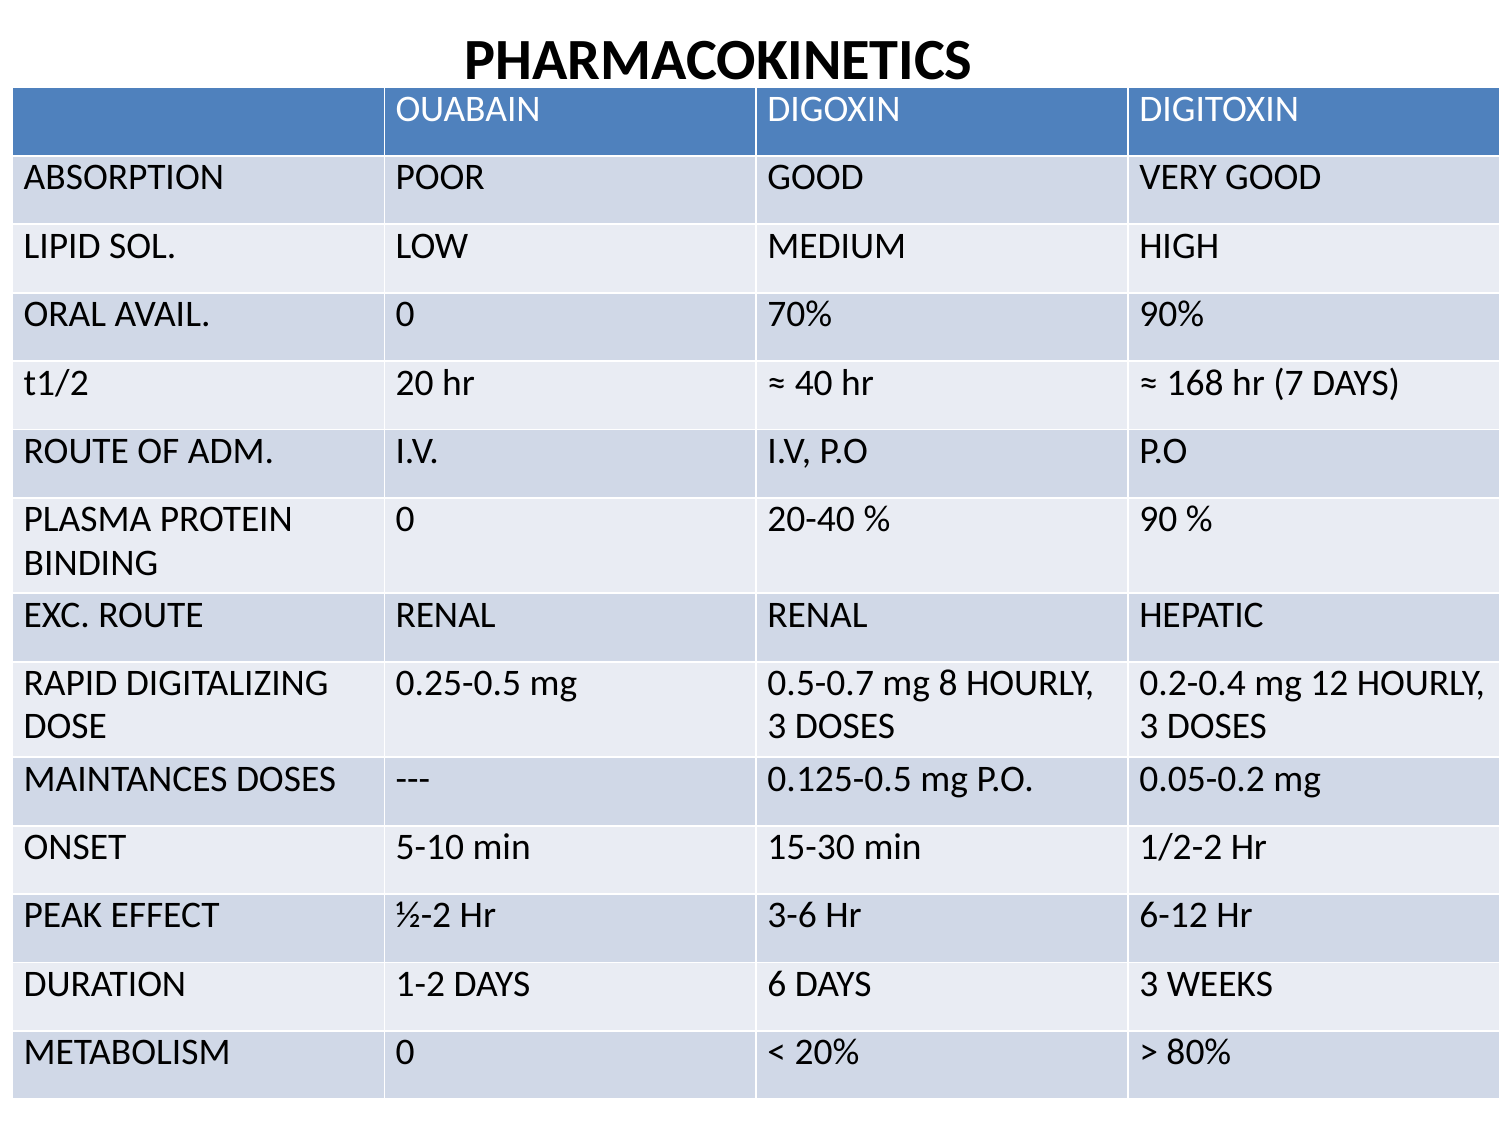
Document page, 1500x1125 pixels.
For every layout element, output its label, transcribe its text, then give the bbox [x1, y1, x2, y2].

table_cell 20 hr [385, 362, 755, 429]
table_cell 3-6 Hr [757, 895, 1127, 962]
table_cell I.V, P.O [757, 430, 1127, 497]
table_cell I.V. [385, 430, 755, 497]
table_cell DURATION [13, 963, 384, 1030]
table_cell < 20% [757, 1032, 1127, 1098]
table_cell t1/2 [13, 362, 384, 429]
table_cell 0 [385, 294, 755, 360]
table_header DIGOXIN [757, 88, 1127, 155]
table_cell 5-10 min [385, 827, 755, 893]
title PHARMACOKINETICS [425, 0, 1013, 87]
table_cell MAINTANCES DOSES [13, 758, 384, 825]
table_cell 15-30 min [757, 827, 1127, 893]
table_cell 6 DAYS [757, 963, 1127, 1030]
table_cell ≈ 40 hr [757, 362, 1127, 429]
table_cell PEAK EFFECT [13, 895, 384, 962]
table_cell 90% [1129, 294, 1499, 360]
table_header OUABAIN [385, 88, 755, 155]
table_cell ONSET [13, 827, 384, 893]
table_cell PLASMA PROTEIN BINDING [13, 499, 384, 592]
table_cell RENAL [757, 594, 1127, 661]
table_cell ≈ 168 hr (7 DAYS) [1129, 362, 1499, 429]
table_cell --- [385, 758, 755, 825]
table_cell 1-2 DAYS [385, 963, 755, 1030]
table_cell ½-2 Hr [385, 895, 755, 962]
table_header DIGITOXIN [1129, 88, 1499, 155]
table_header [13, 88, 384, 155]
table_cell ABSORPTION [13, 157, 384, 223]
table_cell 3 WEEKS [1129, 963, 1499, 1030]
table_cell 6-12 Hr [1129, 895, 1499, 962]
table_cell LOW [385, 225, 755, 292]
table_cell RAPID DIGITALIZING DOSE [13, 663, 384, 756]
table_cell 0.125-0.5 mg P.O. [757, 758, 1127, 825]
table_cell 70% [757, 294, 1127, 360]
table_cell 20-40 % [757, 499, 1127, 592]
table_cell MEDIUM [757, 225, 1127, 292]
table_cell > 80% [1129, 1032, 1499, 1098]
table_cell HIGH [1129, 225, 1499, 292]
table_cell EXC. ROUTE [13, 594, 384, 661]
table_cell P.O [1129, 430, 1499, 497]
table_cell POOR [385, 157, 755, 223]
table_cell 0.05-0.2 mg [1129, 758, 1499, 825]
table_cell ROUTE OF ADM. [13, 430, 384, 497]
table_cell 0.5-0.7 mg 8 HOURLY, 3 DOSES [757, 663, 1127, 756]
table_cell ORAL AVAIL. [13, 294, 384, 360]
table_cell HEPATIC [1129, 594, 1499, 661]
table_cell 1/2-2 Hr [1129, 827, 1499, 893]
table_cell LIPID SOL. [13, 225, 384, 292]
table_cell 0.25-0.5 mg [385, 663, 755, 756]
table_cell RENAL [385, 594, 755, 661]
table_cell GOOD [757, 157, 1127, 223]
table_cell 90 % [1129, 499, 1499, 592]
table_cell METABOLISM [13, 1032, 384, 1098]
table_cell 0.2-0.4 mg 12 HOURLY, 3 DOSES [1129, 663, 1499, 756]
table_cell 0 [385, 1032, 755, 1098]
table_cell VERY GOOD [1129, 157, 1499, 223]
table_cell 0 [385, 499, 755, 592]
